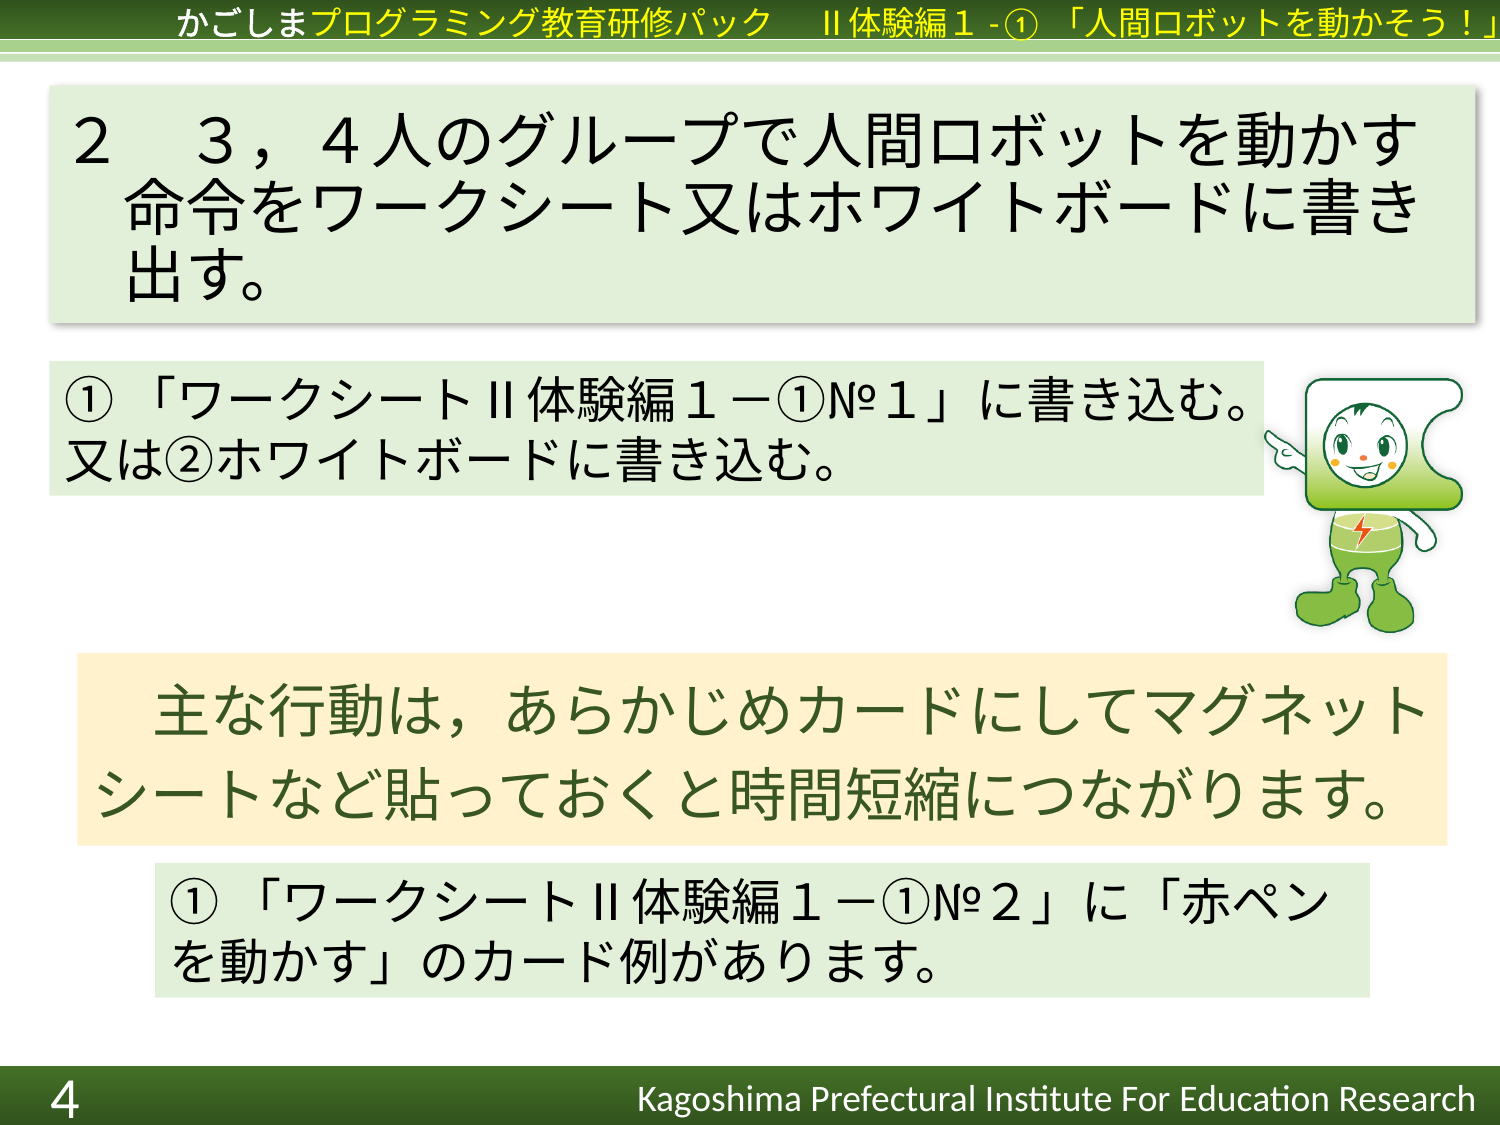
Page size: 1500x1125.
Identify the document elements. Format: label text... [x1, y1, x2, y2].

text_box ①「ワークシートⅡ体験編１－①№１」に書き込む。 又は②ホワイトボードに書き込む。 [49, 360, 1265, 496]
title ２ ３，４人のグループで人間ロボットを動かす命令をワークシート又はホワイトボードに書き出す。 [49, 85, 1476, 324]
slide_number 4 [0, 1065, 130, 1125]
text_box 主な行動は，あらかじめカードにしてマグネットシートなど貼っておくと時間短縮につながります。 [77, 653, 1448, 846]
picture [1264, 375, 1464, 636]
text_box ①「ワークシートⅡ体験編１－①№２」に「赤ペンを動かす」のカード例があります。 [155, 862, 1370, 998]
